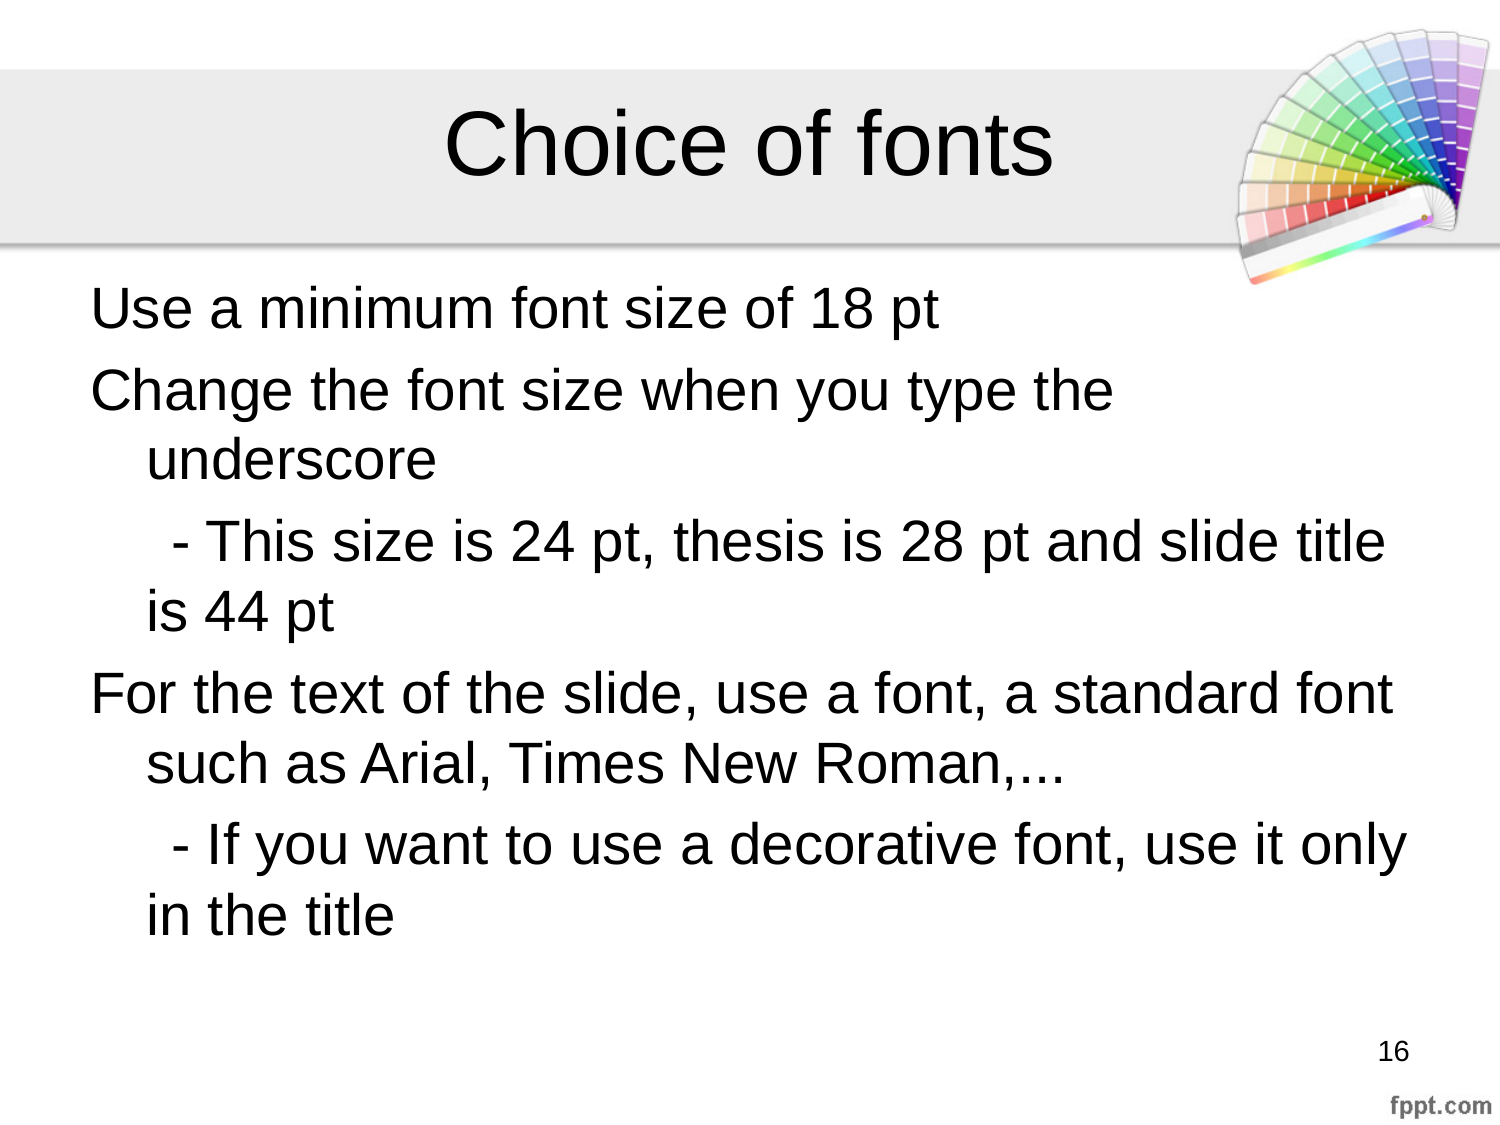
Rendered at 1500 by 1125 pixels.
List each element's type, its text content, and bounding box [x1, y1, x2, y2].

picture [0, 0, 1500, 1125]
list Use a minimum font size of 18 pt Change the font size when you type the underscore - This size is 24 pt, thesis is 28 pt and slide title is 44 pt For the text of the slide, use a font, a standard font such as Arial, Times New Roman,... - If you want to use a decorative font, use it only in the title [75, 262, 1425, 1005]
title Choice of fonts [75, 45, 1425, 233]
slide_number ‹#› [1074, 1024, 1425, 1103]
